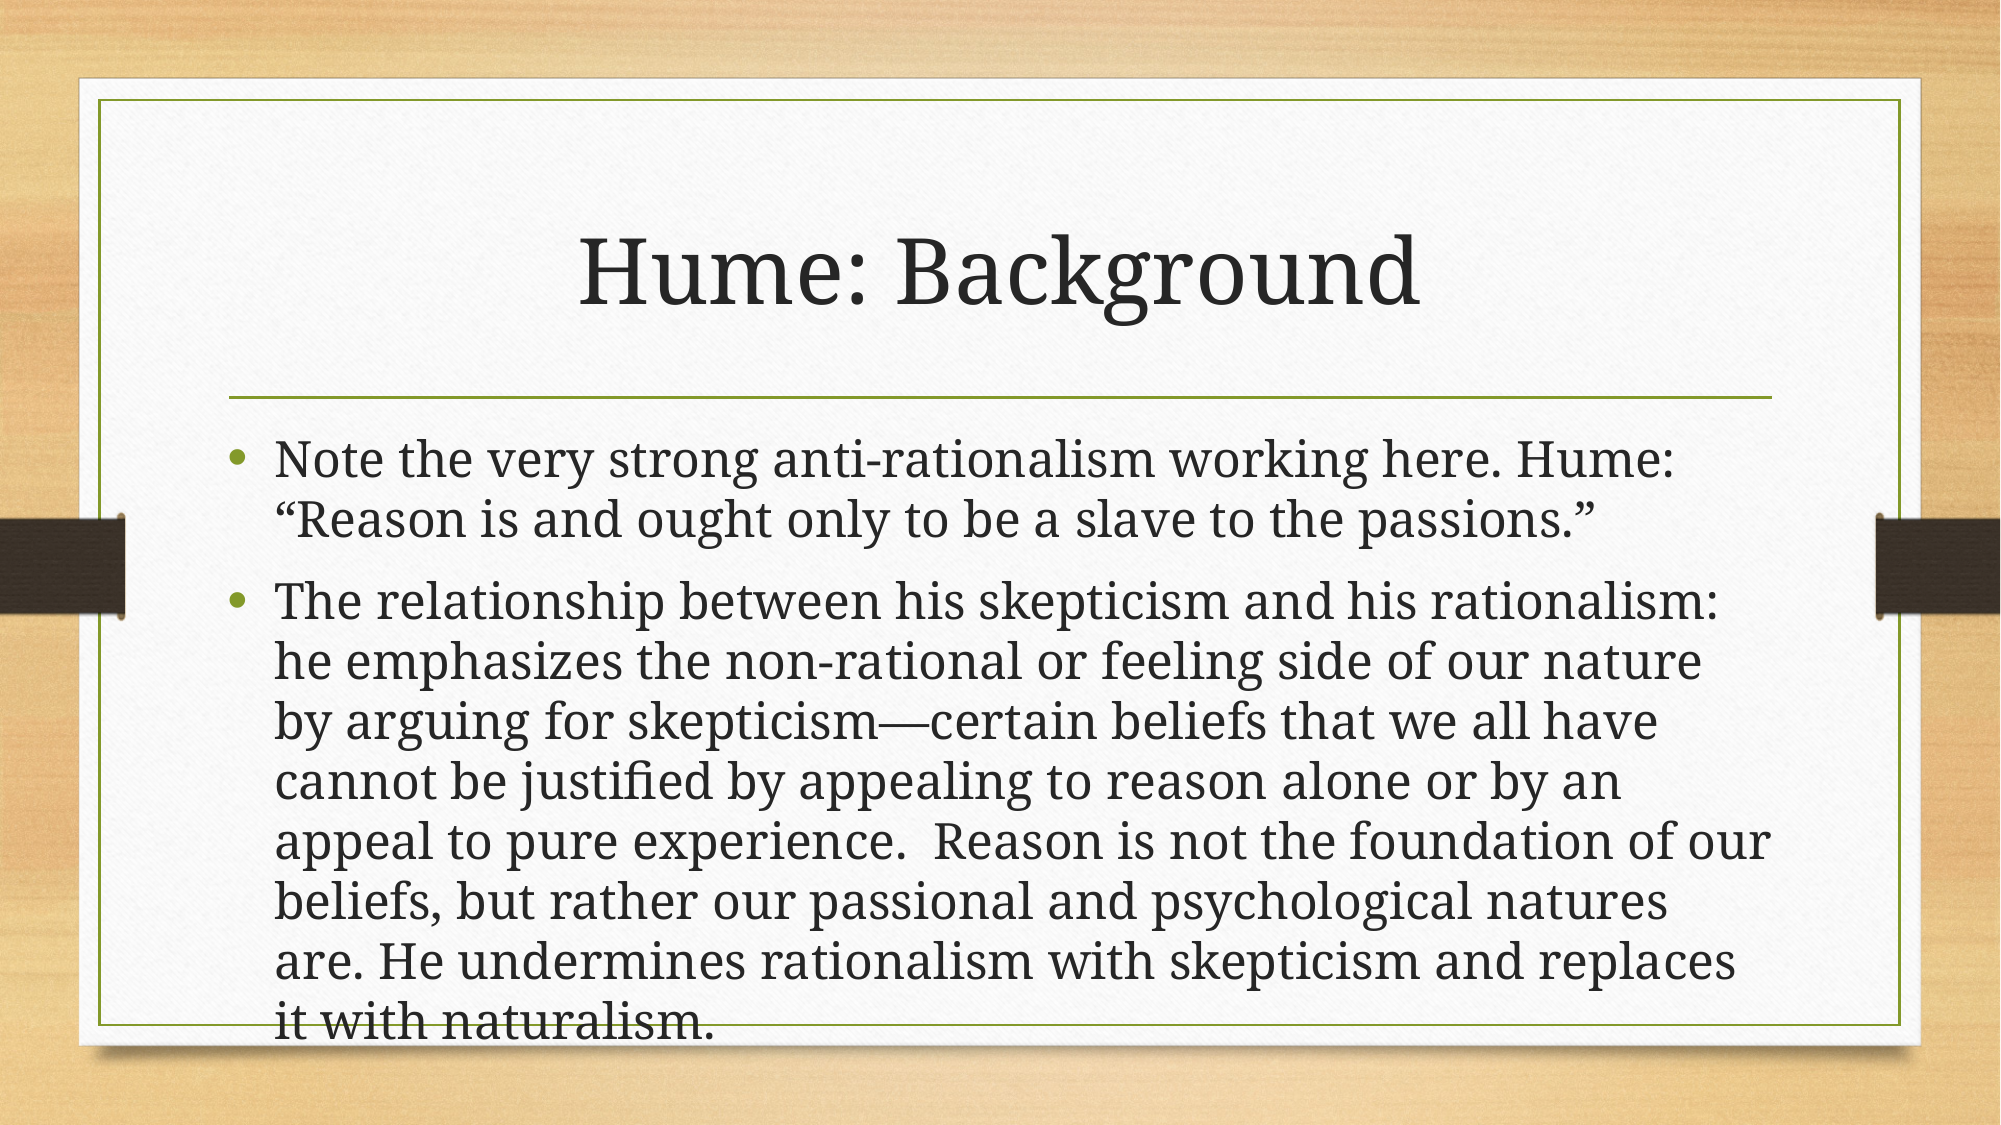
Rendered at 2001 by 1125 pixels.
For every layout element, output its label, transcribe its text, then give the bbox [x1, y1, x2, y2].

picture [0, 0, 2001, 1125]
title Hume: Background [212, 161, 1788, 375]
list Note the very strong anti-rationalism working here. Hume: “Reason is and ought only to be a slave to the passions.” The relationship between his skepticism and his rationalism: he emphasizes the non-rational or feeling side of our nature by arguing for skepticism—certain beliefs that we all have cannot be justified by appealing to reason alone or by an appeal to pure experience. Reason is not the foundation of our beliefs, but rather our passional and psychological natures are. He undermines rationalism with skepticism and replaces it with naturalism. [212, 419, 1788, 964]
